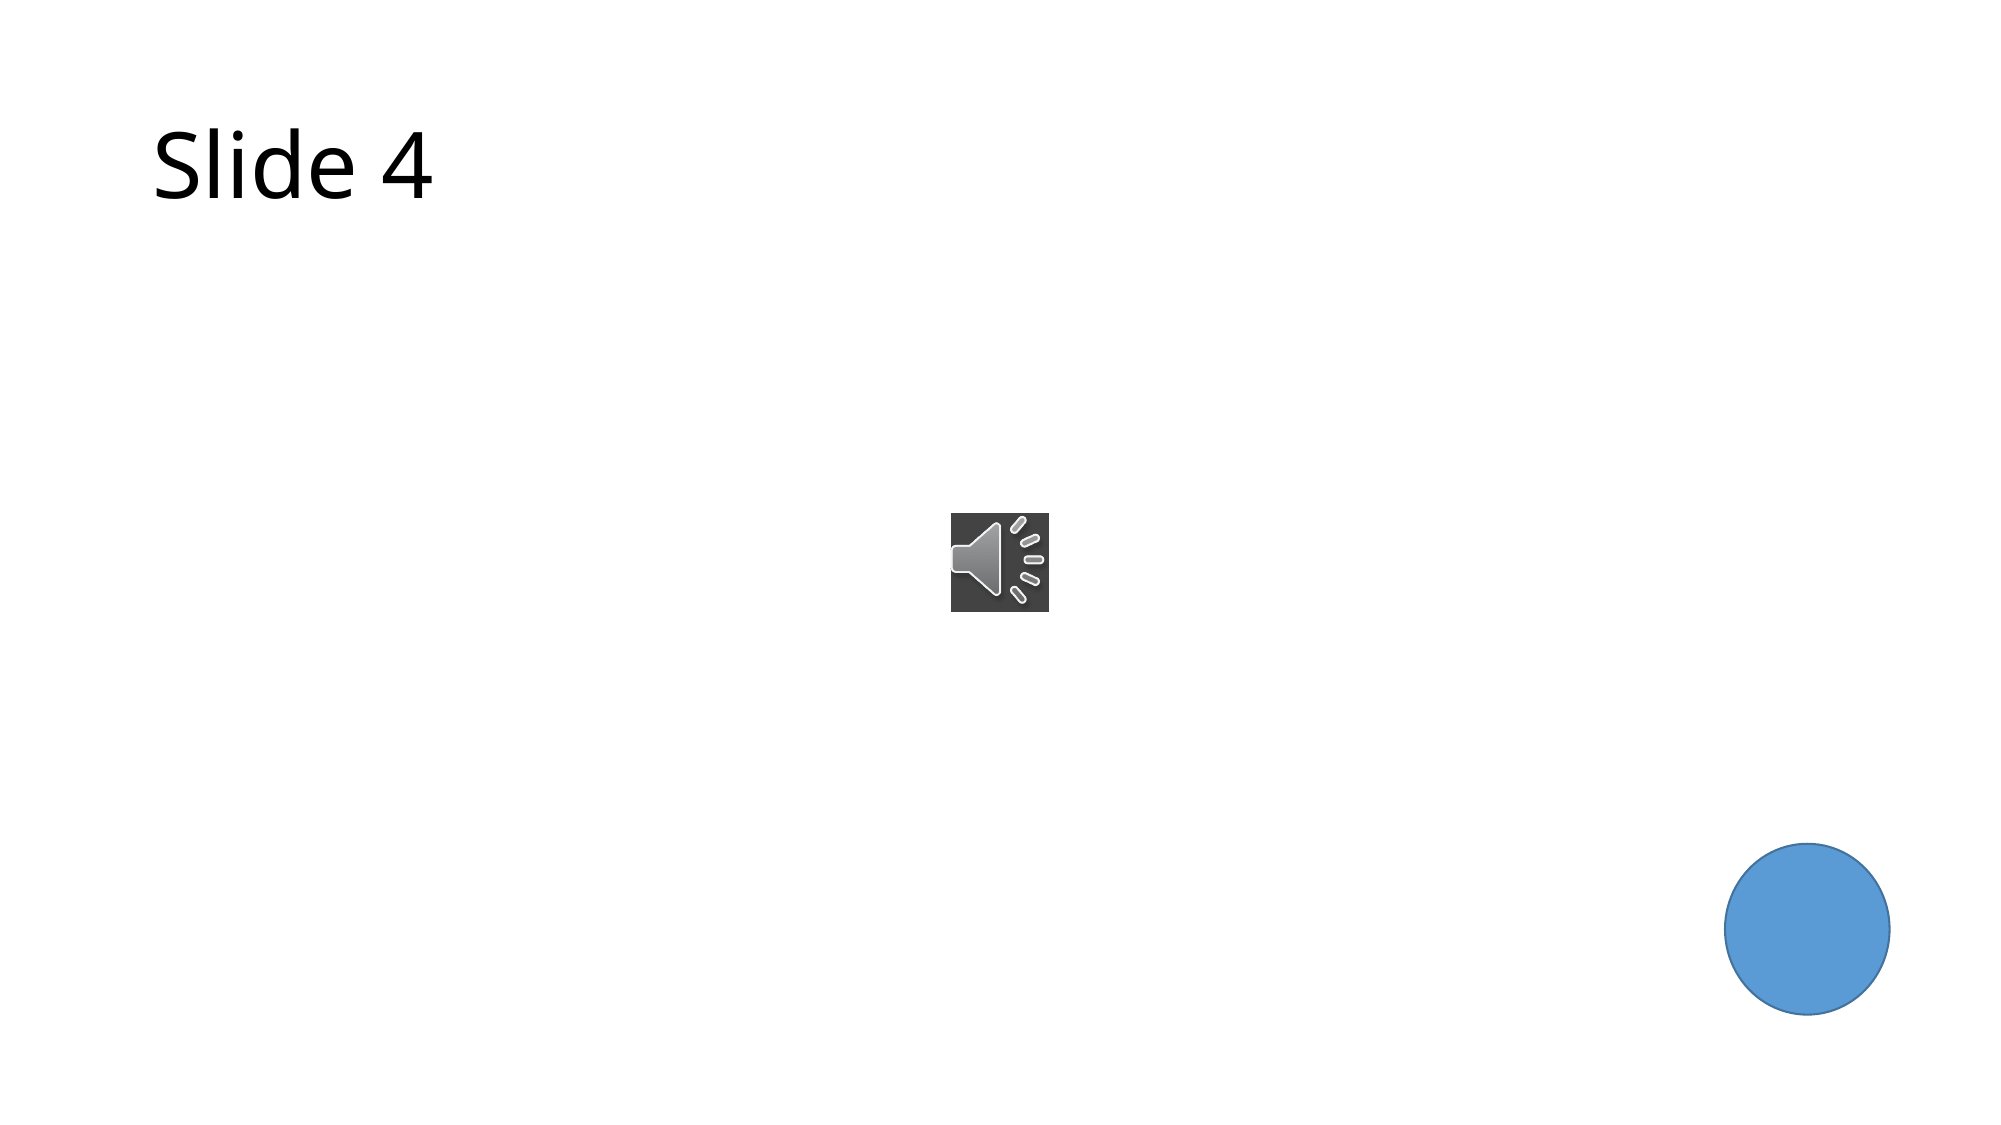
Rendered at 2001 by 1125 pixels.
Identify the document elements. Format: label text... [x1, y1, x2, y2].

title Slide 4 [137, 59, 1863, 278]
picture [949, 512, 1050, 613]
text_box [1723, 842, 1891, 1016]
